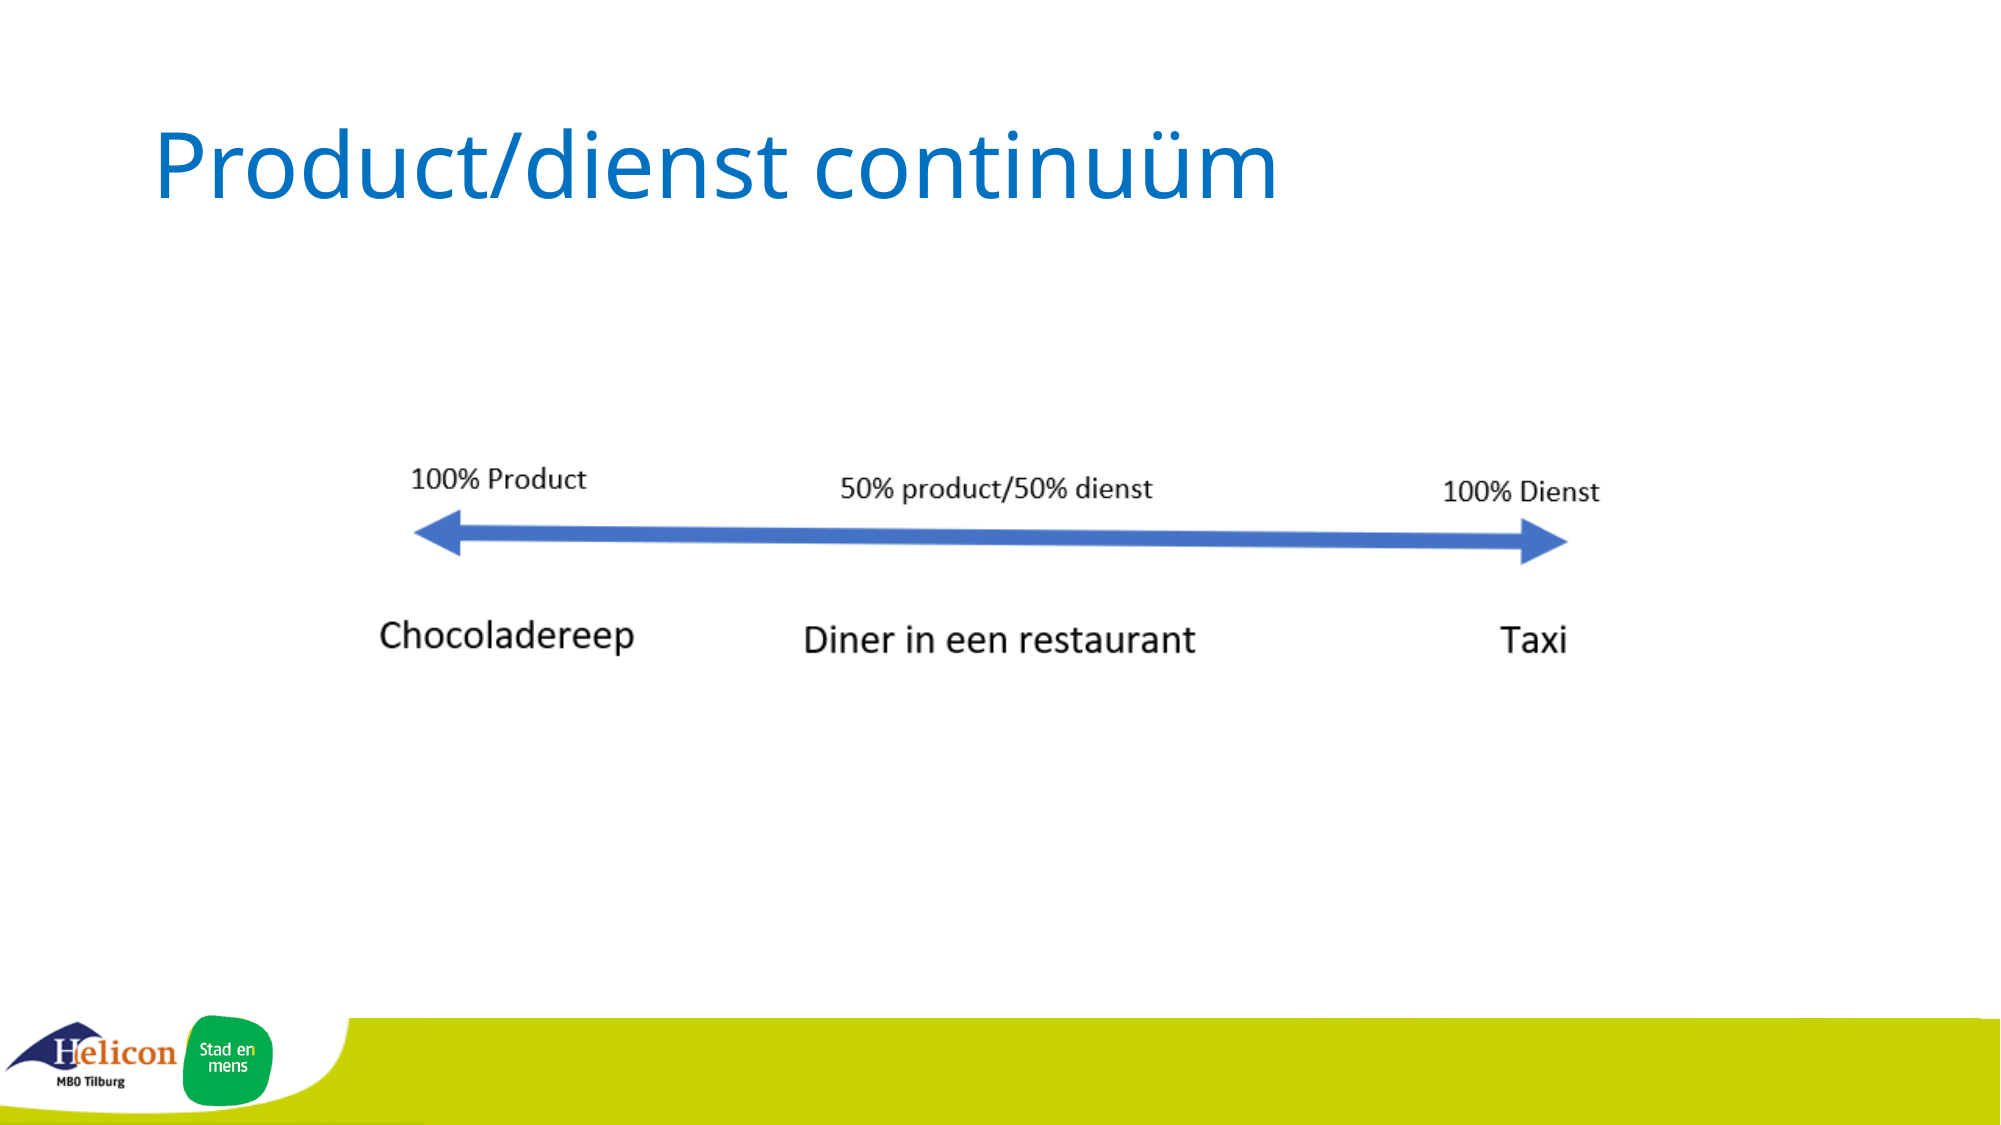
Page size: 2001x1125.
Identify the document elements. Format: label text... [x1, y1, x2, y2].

picture [0, 1013, 424, 1125]
title Product/dienst continuüm [137, 59, 1863, 278]
picture [362, 438, 1638, 686]
